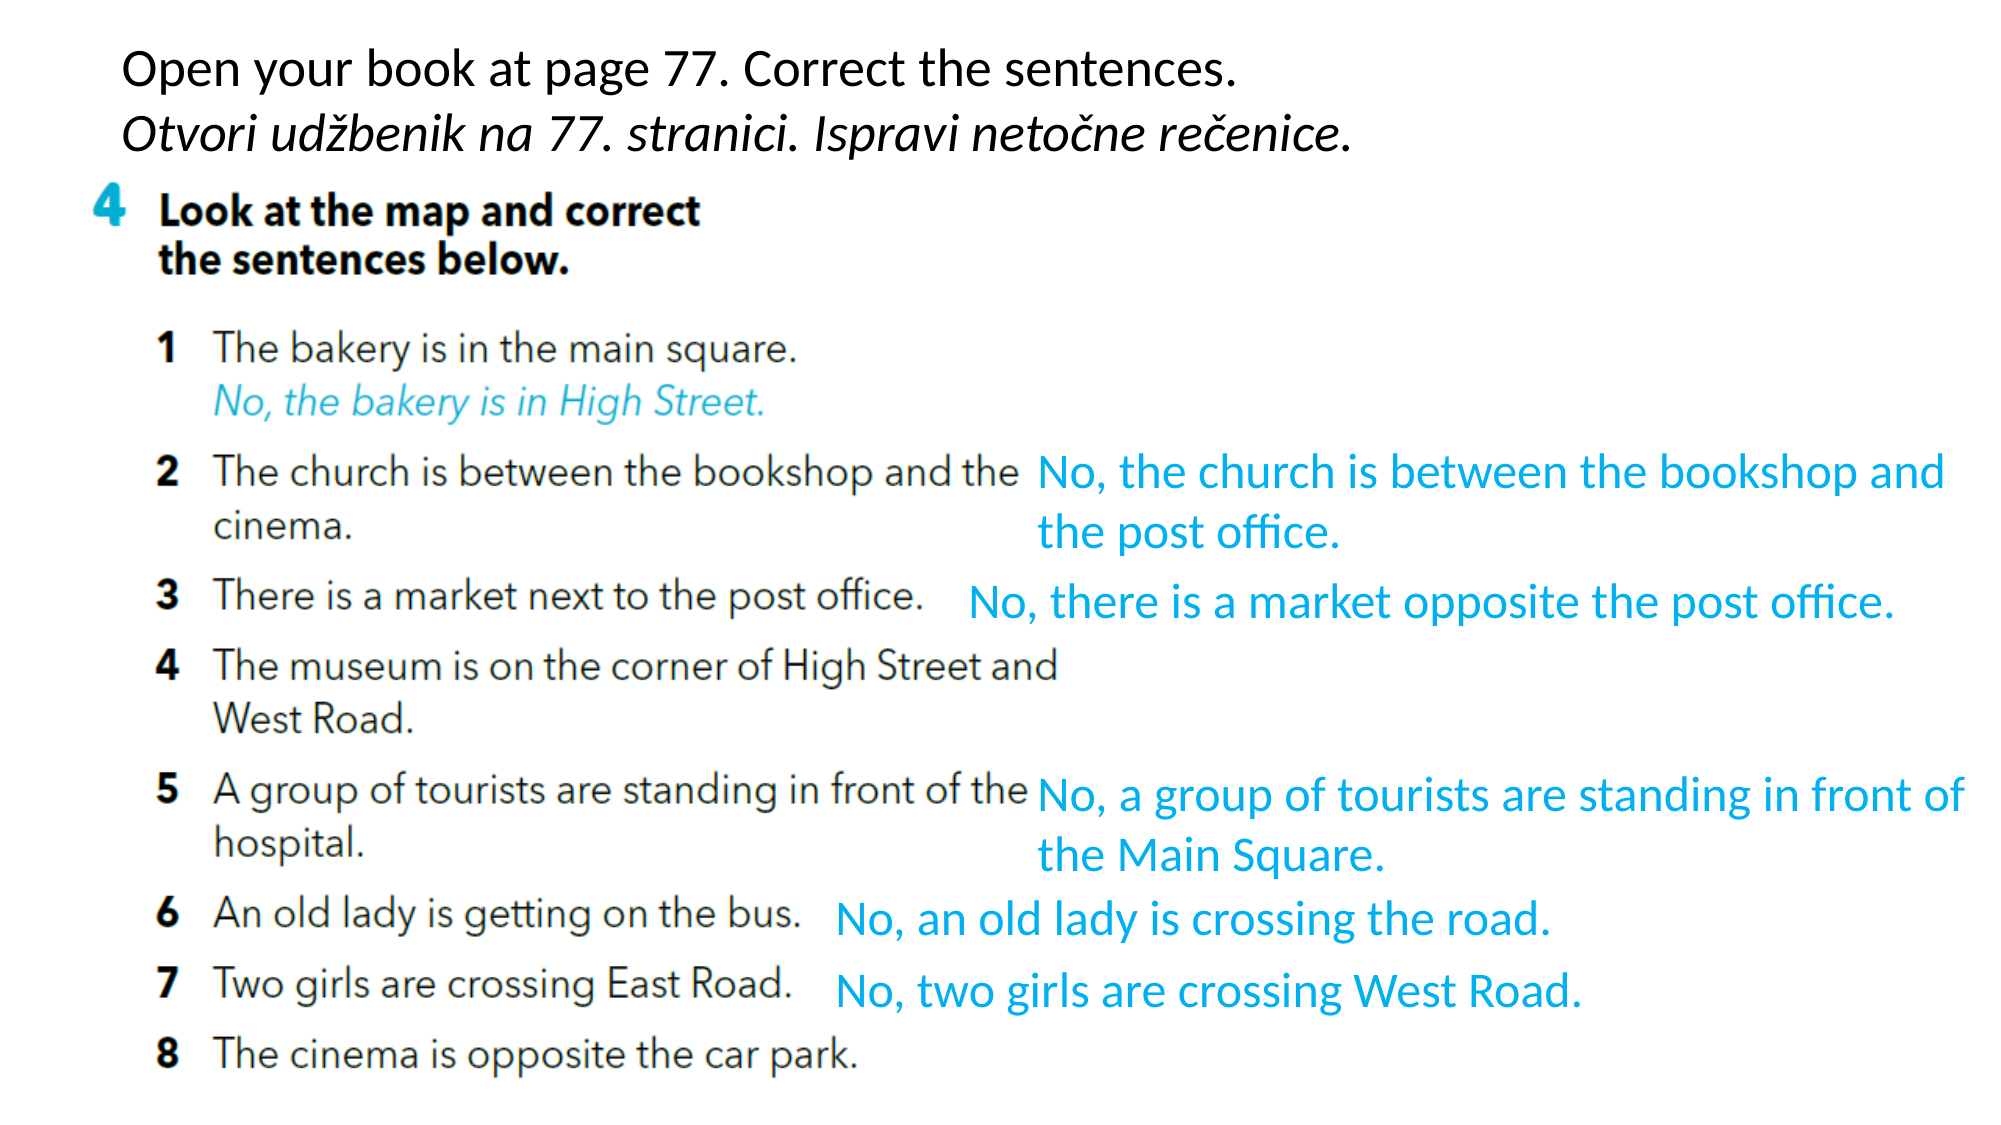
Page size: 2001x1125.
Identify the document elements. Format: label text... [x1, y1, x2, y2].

text_box No, there is a market opposite the post office. [1087, 561, 1939, 637]
text_box No, a group of tourists are standing in front of the Main Square. [1087, 753, 2000, 889]
picture [1076, 468, 1087, 484]
text_box No, two girls are crossing West Road. [1087, 949, 1806, 1025]
text_box Open your book at page 77. Correct the sentences. Otvori udžbenik na 77. stranici. Ispravi netočne rečenice. [106, 24, 1717, 170]
picture [1076, 791, 1087, 807]
text_box No, an old lady is crossing the road. [1087, 878, 1806, 949]
text_box No, the church is between the bookshop and the post office. [1087, 431, 2000, 567]
picture [77, 170, 1087, 1098]
picture [1077, 987, 1087, 994]
